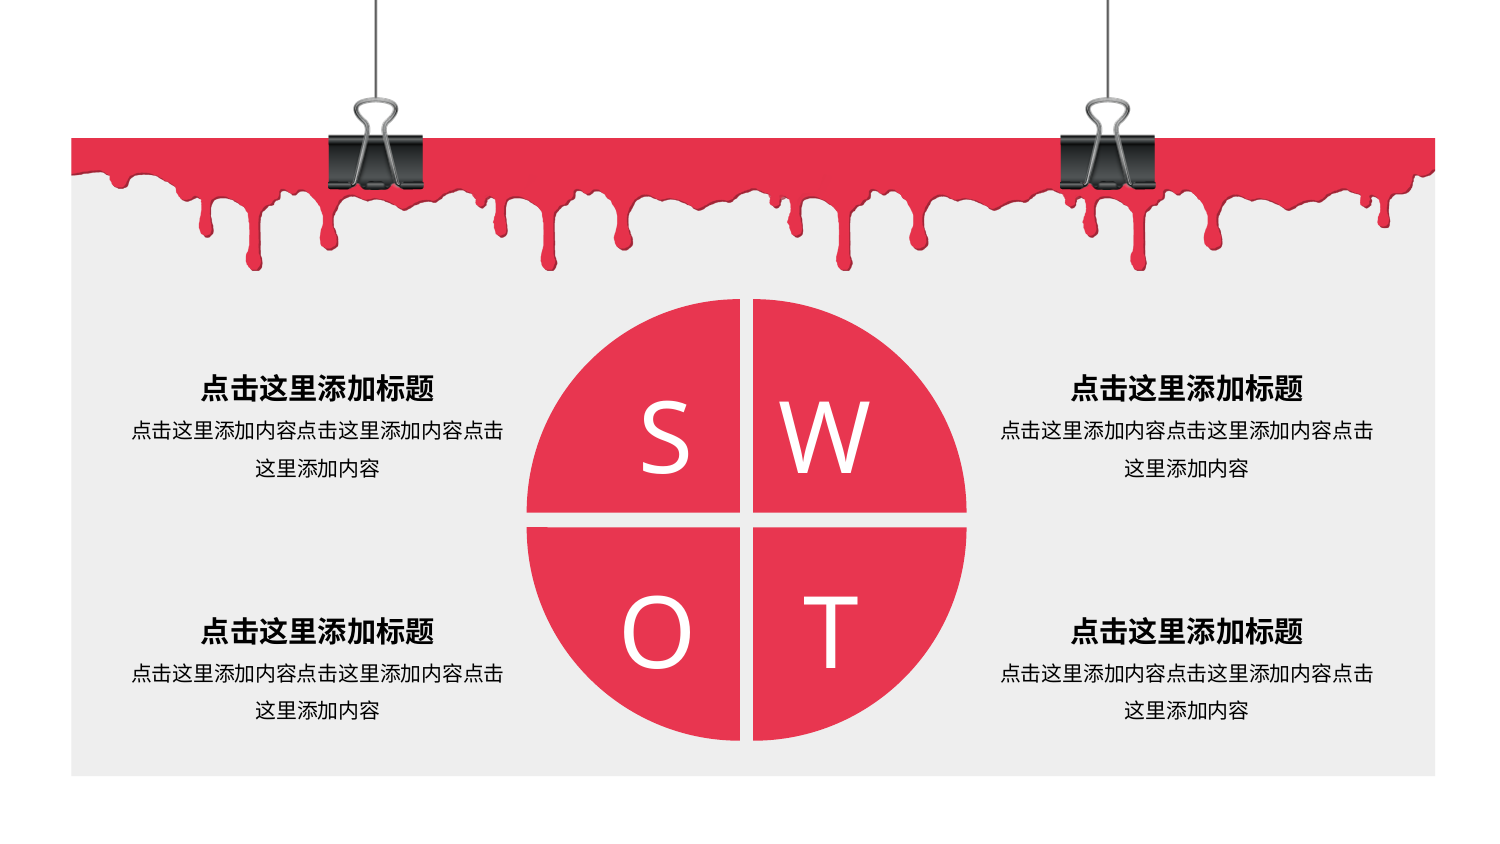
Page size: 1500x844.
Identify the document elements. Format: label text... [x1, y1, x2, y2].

text_box [526, 299, 740, 513]
text_box 点击这里添加标题 点击这里添加内容点击这里添加内容点击这里添加内容 [986, 349, 1388, 485]
text_box W [763, 366, 886, 502]
text_box [753, 527, 967, 741]
text_box S [624, 366, 709, 502]
text_box O [603, 561, 712, 696]
text_box [753, 299, 967, 513]
text_box T [789, 561, 875, 696]
picture [71, 0, 1436, 277]
text_box 点击这里添加标题 点击这里添加内容点击这里添加内容点击这里添加内容 [986, 591, 1388, 727]
text_box 点击这里添加标题 点击这里添加内容点击这里添加内容点击这里添加内容 [117, 349, 519, 485]
text_box 点击这里添加标题 点击这里添加内容点击这里添加内容点击这里添加内容 [117, 591, 519, 727]
text_box [526, 527, 740, 741]
text_box [69, 282, 1437, 778]
